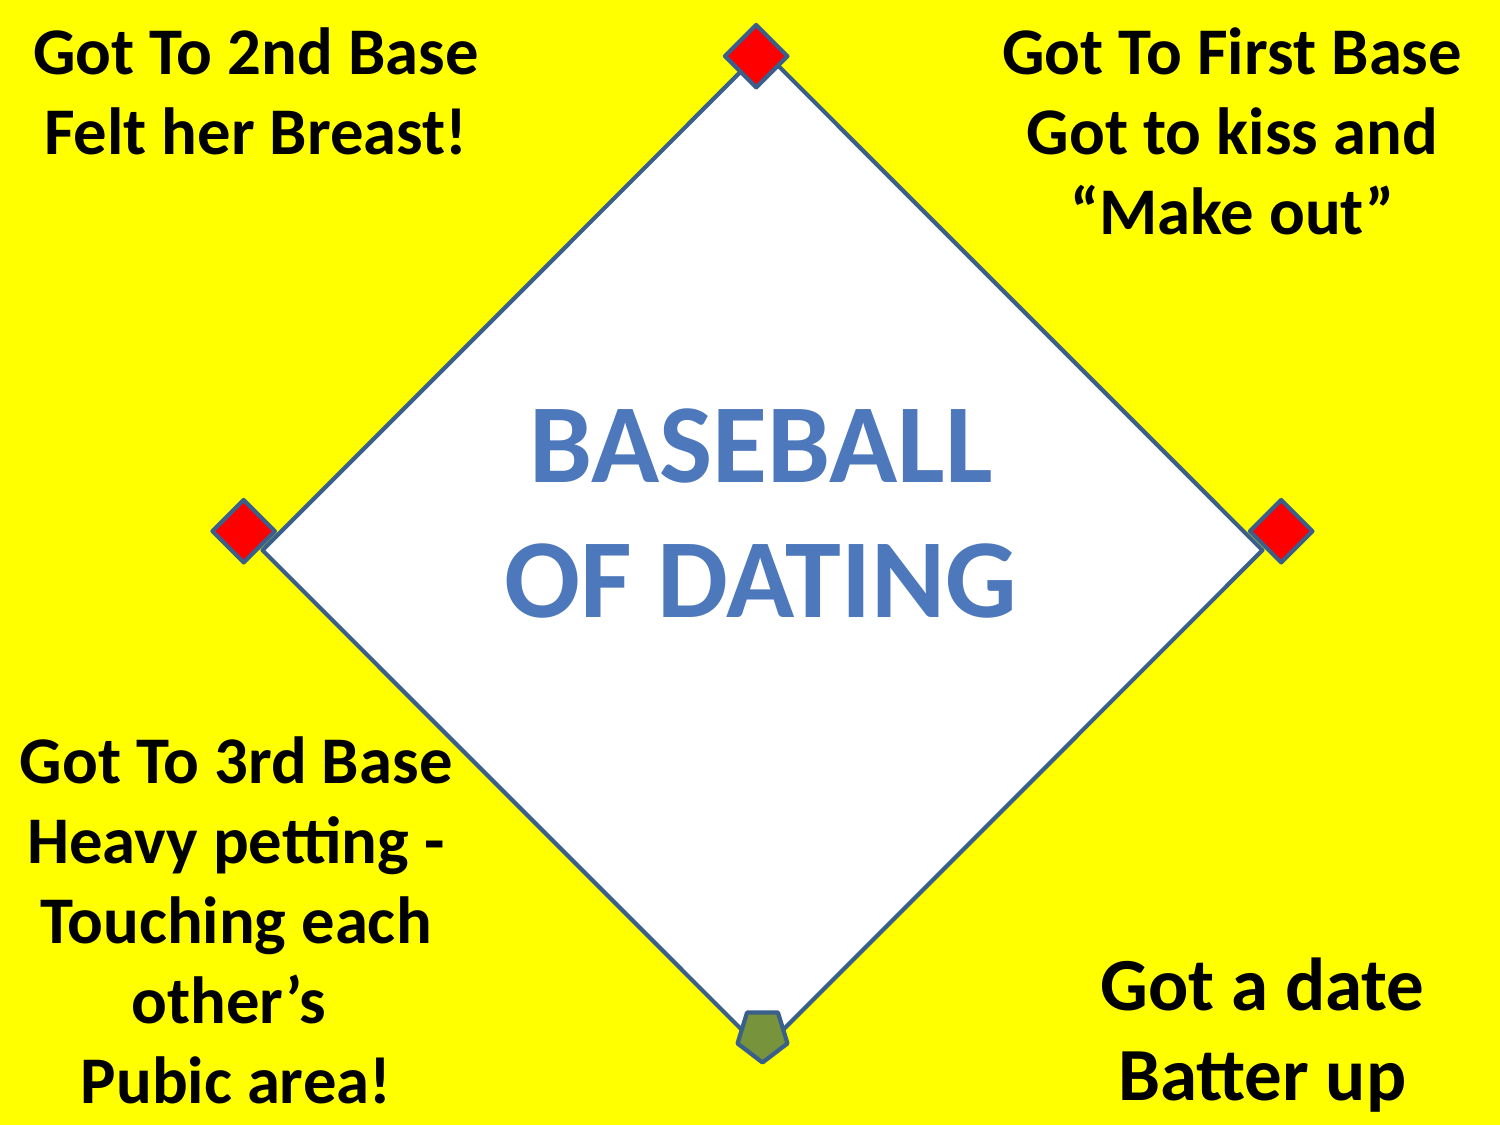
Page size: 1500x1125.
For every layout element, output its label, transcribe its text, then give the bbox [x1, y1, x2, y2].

text_box Got a date Batter up [1026, 928, 1499, 1123]
text_box Got To First Base Got to kiss and “Make out” [964, 0, 1500, 256]
text_box [722, 22, 790, 90]
text_box [735, 1010, 790, 1065]
text_box Got To 3rd Base Heavy petting - Touching each other’s Pubic area! [0, 709, 473, 1124]
text_box Got To 2nd Base Felt her Breast! [0, 0, 513, 176]
text_box [260, 66, 1265, 1030]
text_box [1247, 497, 1315, 565]
text_box [210, 497, 277, 565]
text_box Baseball Of Dating [489, 362, 1033, 648]
